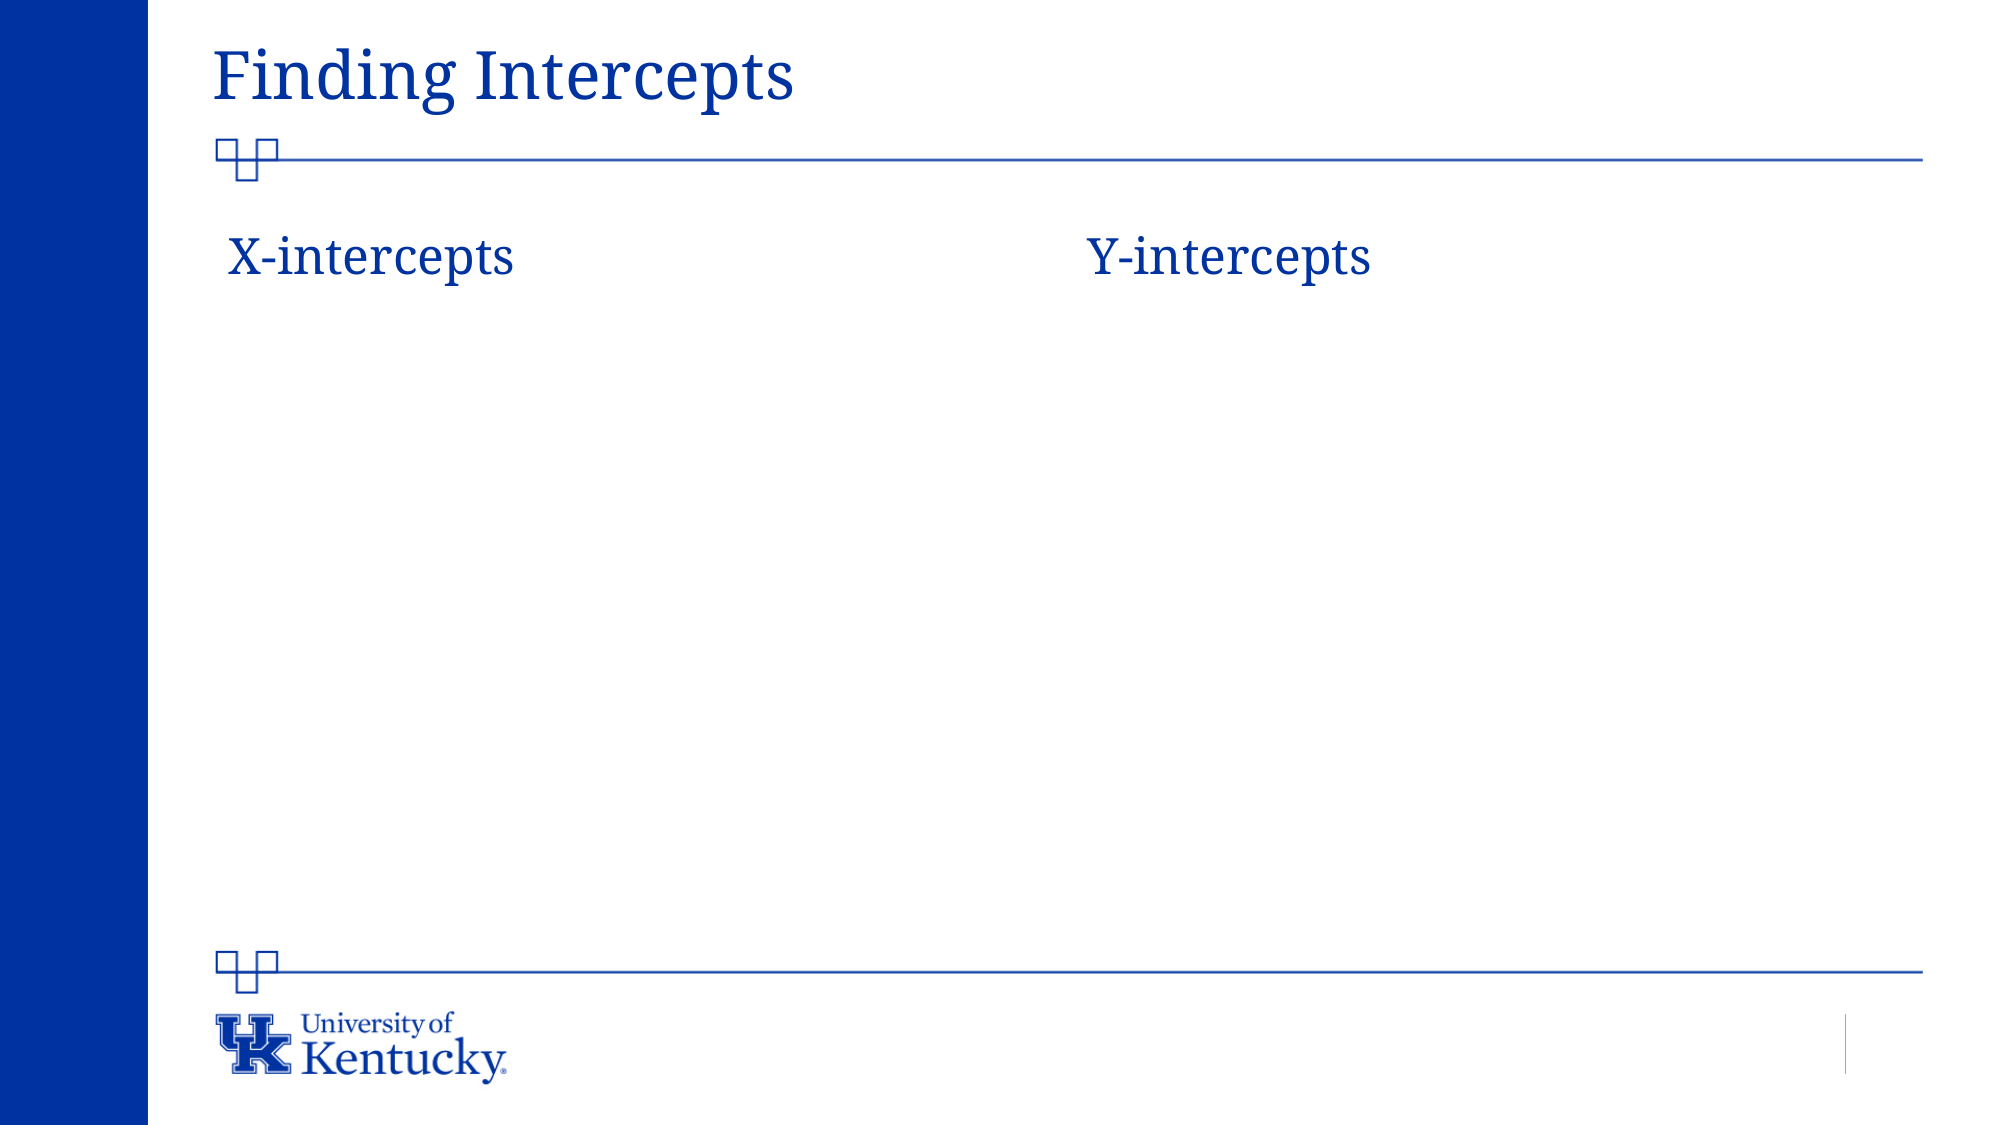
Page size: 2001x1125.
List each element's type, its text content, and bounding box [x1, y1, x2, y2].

list X-intercepts [213, 223, 1052, 927]
title Finding Intercepts [197, 29, 2000, 127]
picture [0, 0, 2001, 1125]
list Y-intercepts [1072, 223, 1928, 927]
